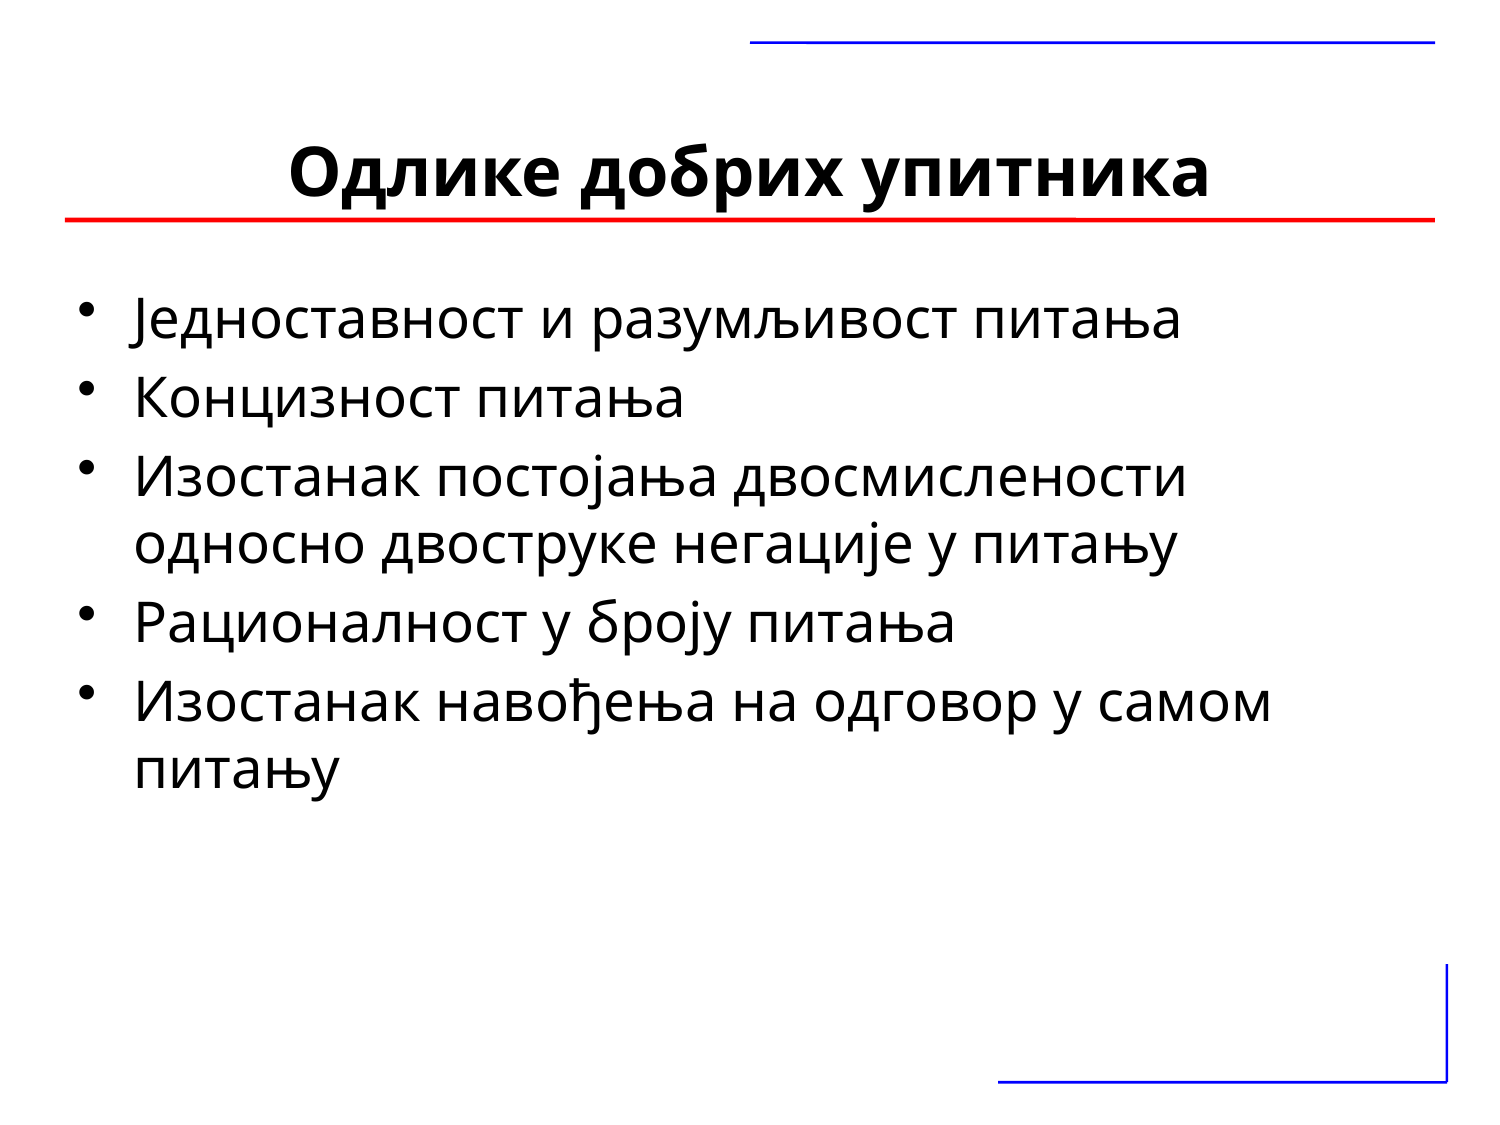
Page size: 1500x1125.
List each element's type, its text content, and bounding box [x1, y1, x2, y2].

list Једноставност и разумљивост питања Концизност питања Изостанак постојања двосмислености односно двоструке негације у питању Рационалност у броју питања Изостанак навођења на одговор у самом питању [62, 274, 1438, 981]
title Одлике добрих упитника [62, 62, 1438, 274]
